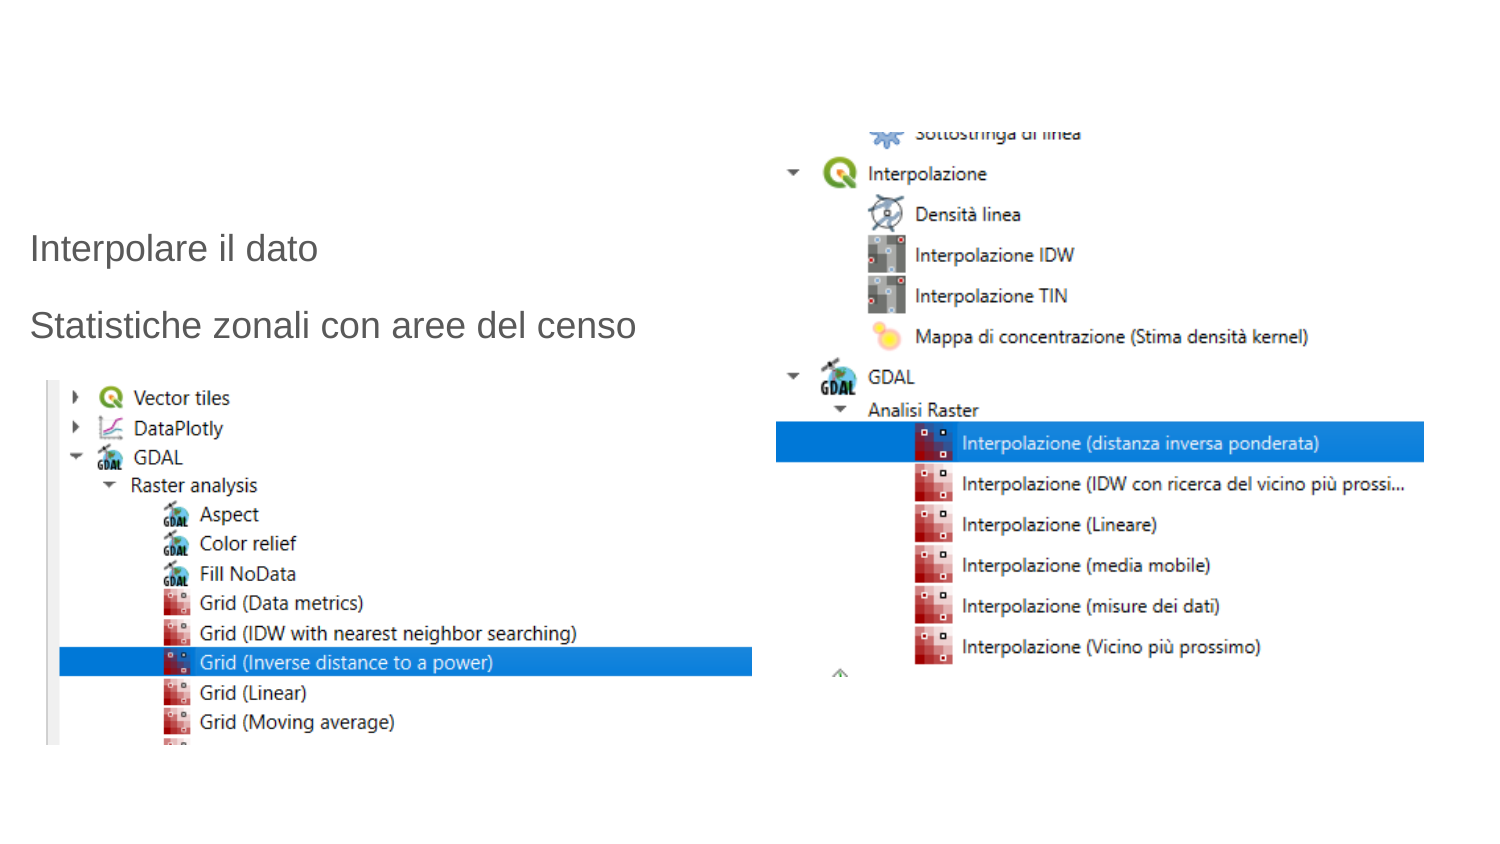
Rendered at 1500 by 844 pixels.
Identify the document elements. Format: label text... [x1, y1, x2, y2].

picture [775, 132, 1424, 677]
picture [24, 380, 752, 745]
text_box Interpolare il dato Statistiche zonali con aree del censo [14, 202, 715, 361]
